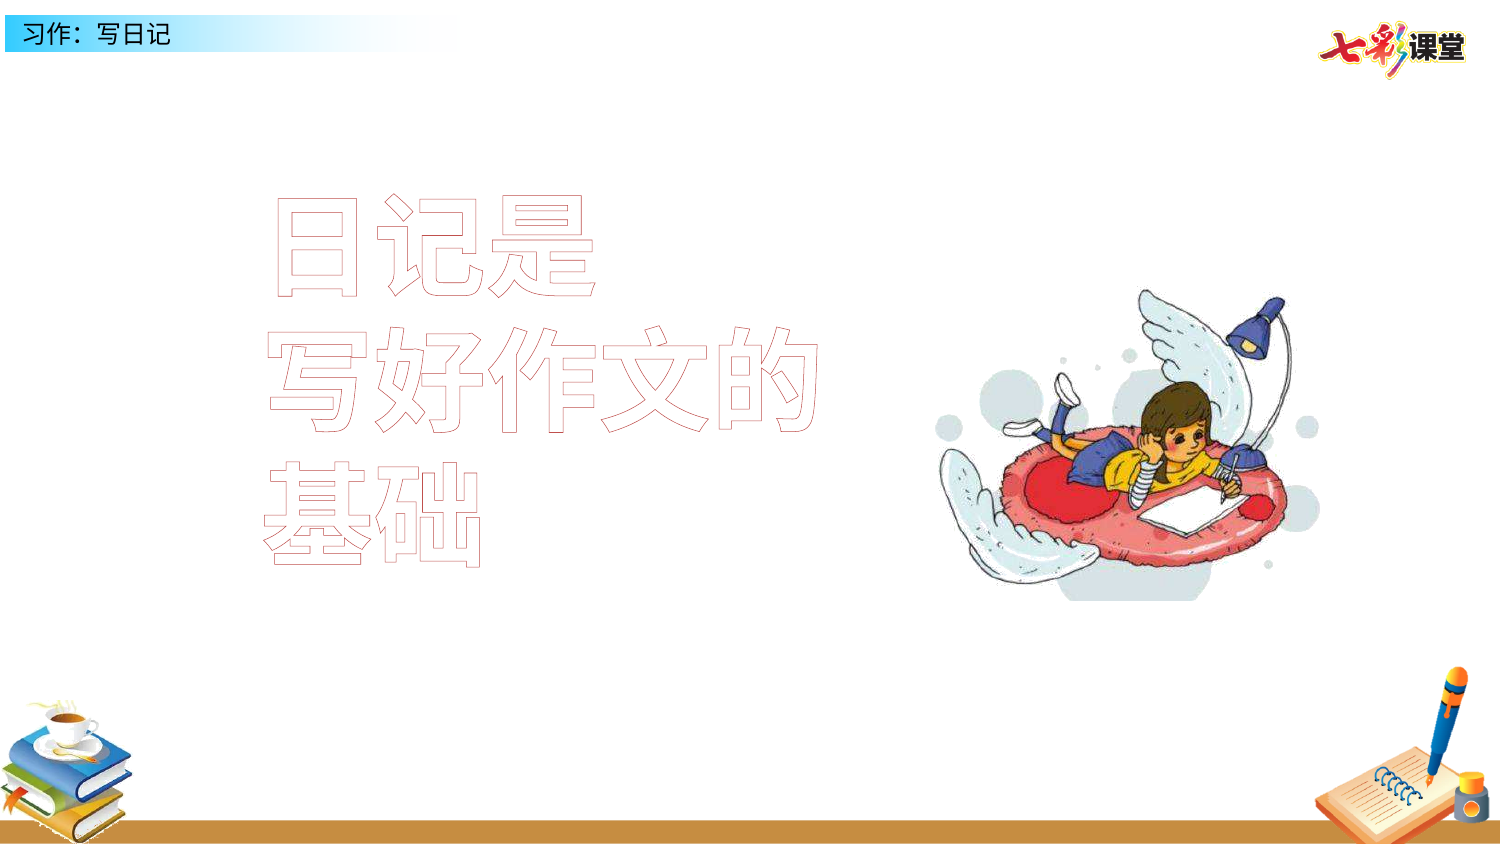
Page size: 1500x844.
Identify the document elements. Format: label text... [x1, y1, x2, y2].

picture [1316, 20, 1468, 80]
text_box 日记是 写好作文的 基础 [249, 169, 1176, 586]
picture [0, 700, 146, 844]
picture [923, 277, 1337, 602]
picture [1303, 652, 1500, 844]
